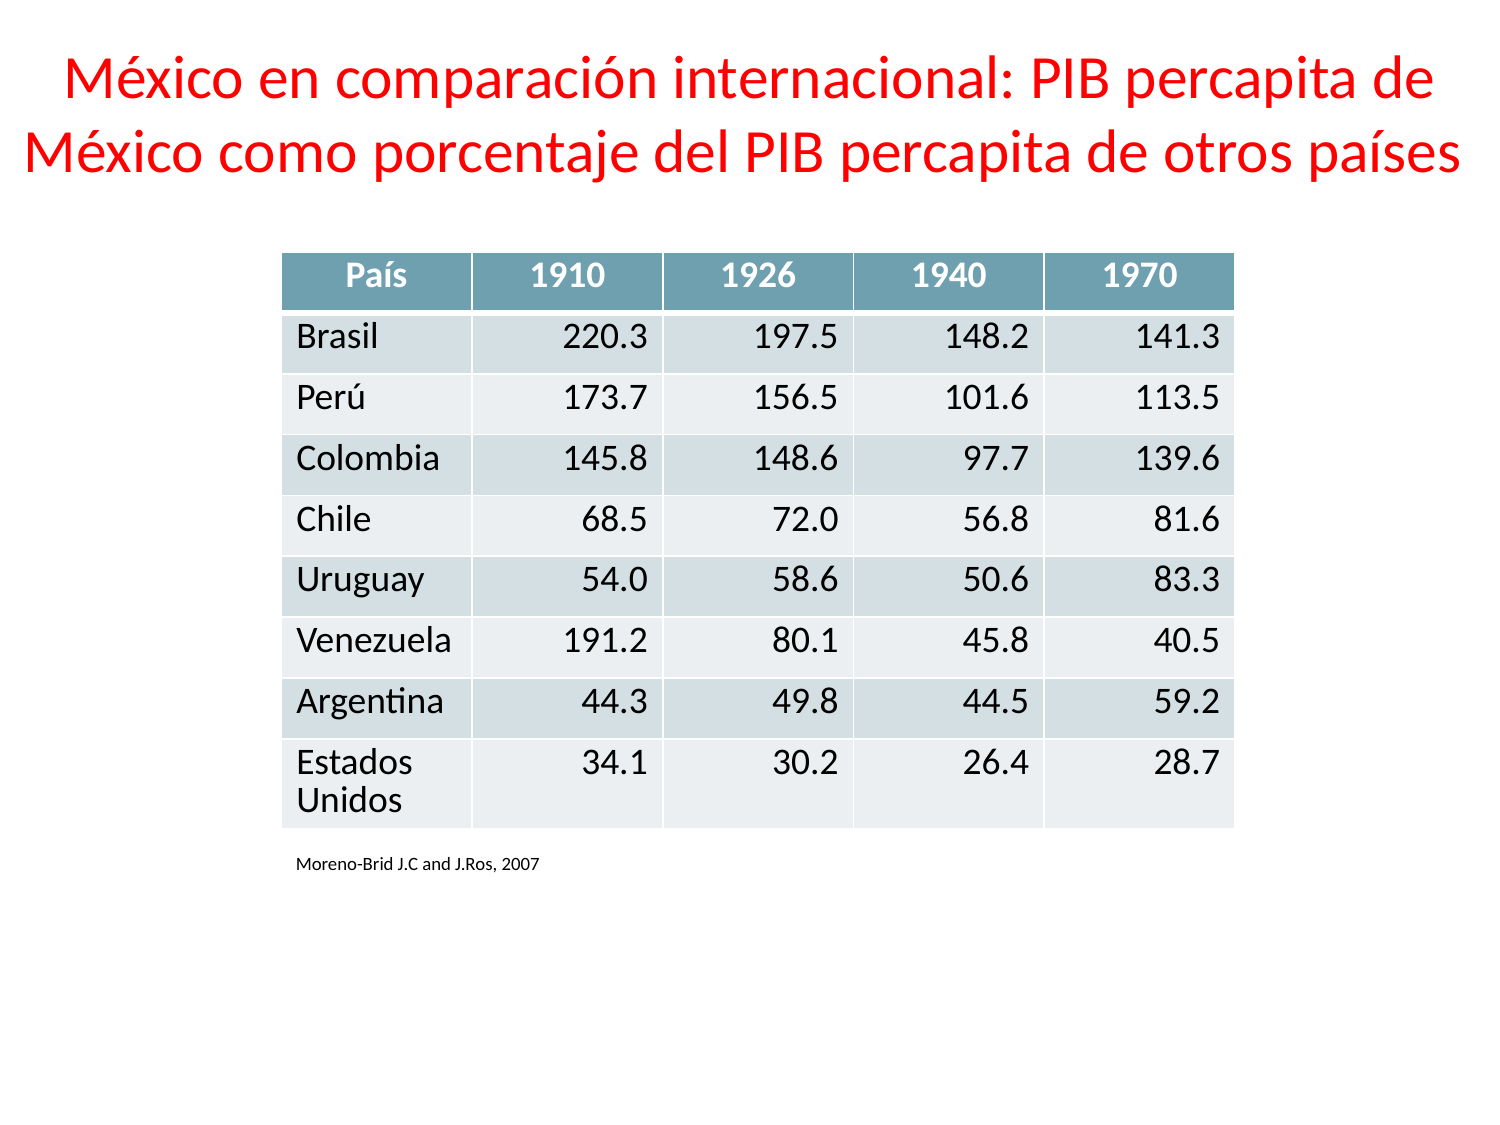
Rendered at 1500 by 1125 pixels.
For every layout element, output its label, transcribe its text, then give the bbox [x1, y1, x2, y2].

table_cell 30.2 [664, 740, 853, 828]
table_cell 59.2 [1045, 679, 1234, 738]
table_cell 40.5 [1045, 618, 1234, 677]
table_cell Chile [282, 496, 471, 555]
table_cell 58.6 [664, 557, 853, 616]
table_cell Brasil [282, 316, 471, 373]
table_cell 28.7 [1045, 740, 1234, 828]
table_cell 173.7 [473, 375, 662, 434]
table_header 1910 [473, 253, 662, 310]
table_cell 45.8 [854, 618, 1043, 677]
table_cell 141.3 [1045, 316, 1234, 373]
table_cell 80.1 [664, 618, 853, 677]
table_header 1940 [854, 253, 1043, 310]
text_box Moreno-Brid J.C and J.Ros, 2007 [281, 843, 1168, 881]
table_cell 56.8 [854, 496, 1043, 555]
table_cell 68.5 [473, 496, 662, 555]
table_cell Perú [282, 375, 471, 434]
table_header 1926 [664, 253, 853, 310]
table_cell 139.6 [1045, 435, 1234, 495]
table_cell 191.2 [473, 618, 662, 677]
table_header 1970 [1045, 253, 1234, 310]
table_cell 101.6 [854, 375, 1043, 434]
table_cell 81.6 [1045, 496, 1234, 555]
table_cell 113.5 [1045, 375, 1234, 434]
table_cell Venezuela [282, 618, 471, 677]
table_cell 197.5 [664, 316, 853, 373]
table_cell 34.1 [473, 740, 662, 828]
table_cell 97.7 [854, 435, 1043, 495]
table_cell 49.8 [664, 679, 853, 738]
table_cell 148.2 [854, 316, 1043, 373]
table_cell 54.0 [473, 557, 662, 616]
table_cell 148.6 [664, 435, 853, 495]
table_cell Argentina [282, 679, 471, 738]
table_cell 44.3 [473, 679, 662, 738]
table_cell 145.8 [473, 435, 662, 495]
table_cell 220.3 [473, 316, 662, 373]
table_header País [282, 253, 471, 310]
table_cell Uruguay [282, 557, 471, 616]
table_cell 156.5 [664, 375, 853, 434]
table_cell Estados Unidos [282, 740, 471, 828]
table_cell 72.0 [664, 496, 853, 555]
title México en comparación internacional: PIB percapita de México como porcentaje del PIB percapita de otros países [0, 11, 1500, 211]
list [79, 199, 1430, 1090]
table_cell 83.3 [1045, 557, 1234, 616]
table_cell 44.5 [854, 679, 1043, 738]
table_cell 50.6 [854, 557, 1043, 616]
table_cell Colombia [282, 435, 471, 495]
table_cell 26.4 [854, 740, 1043, 828]
